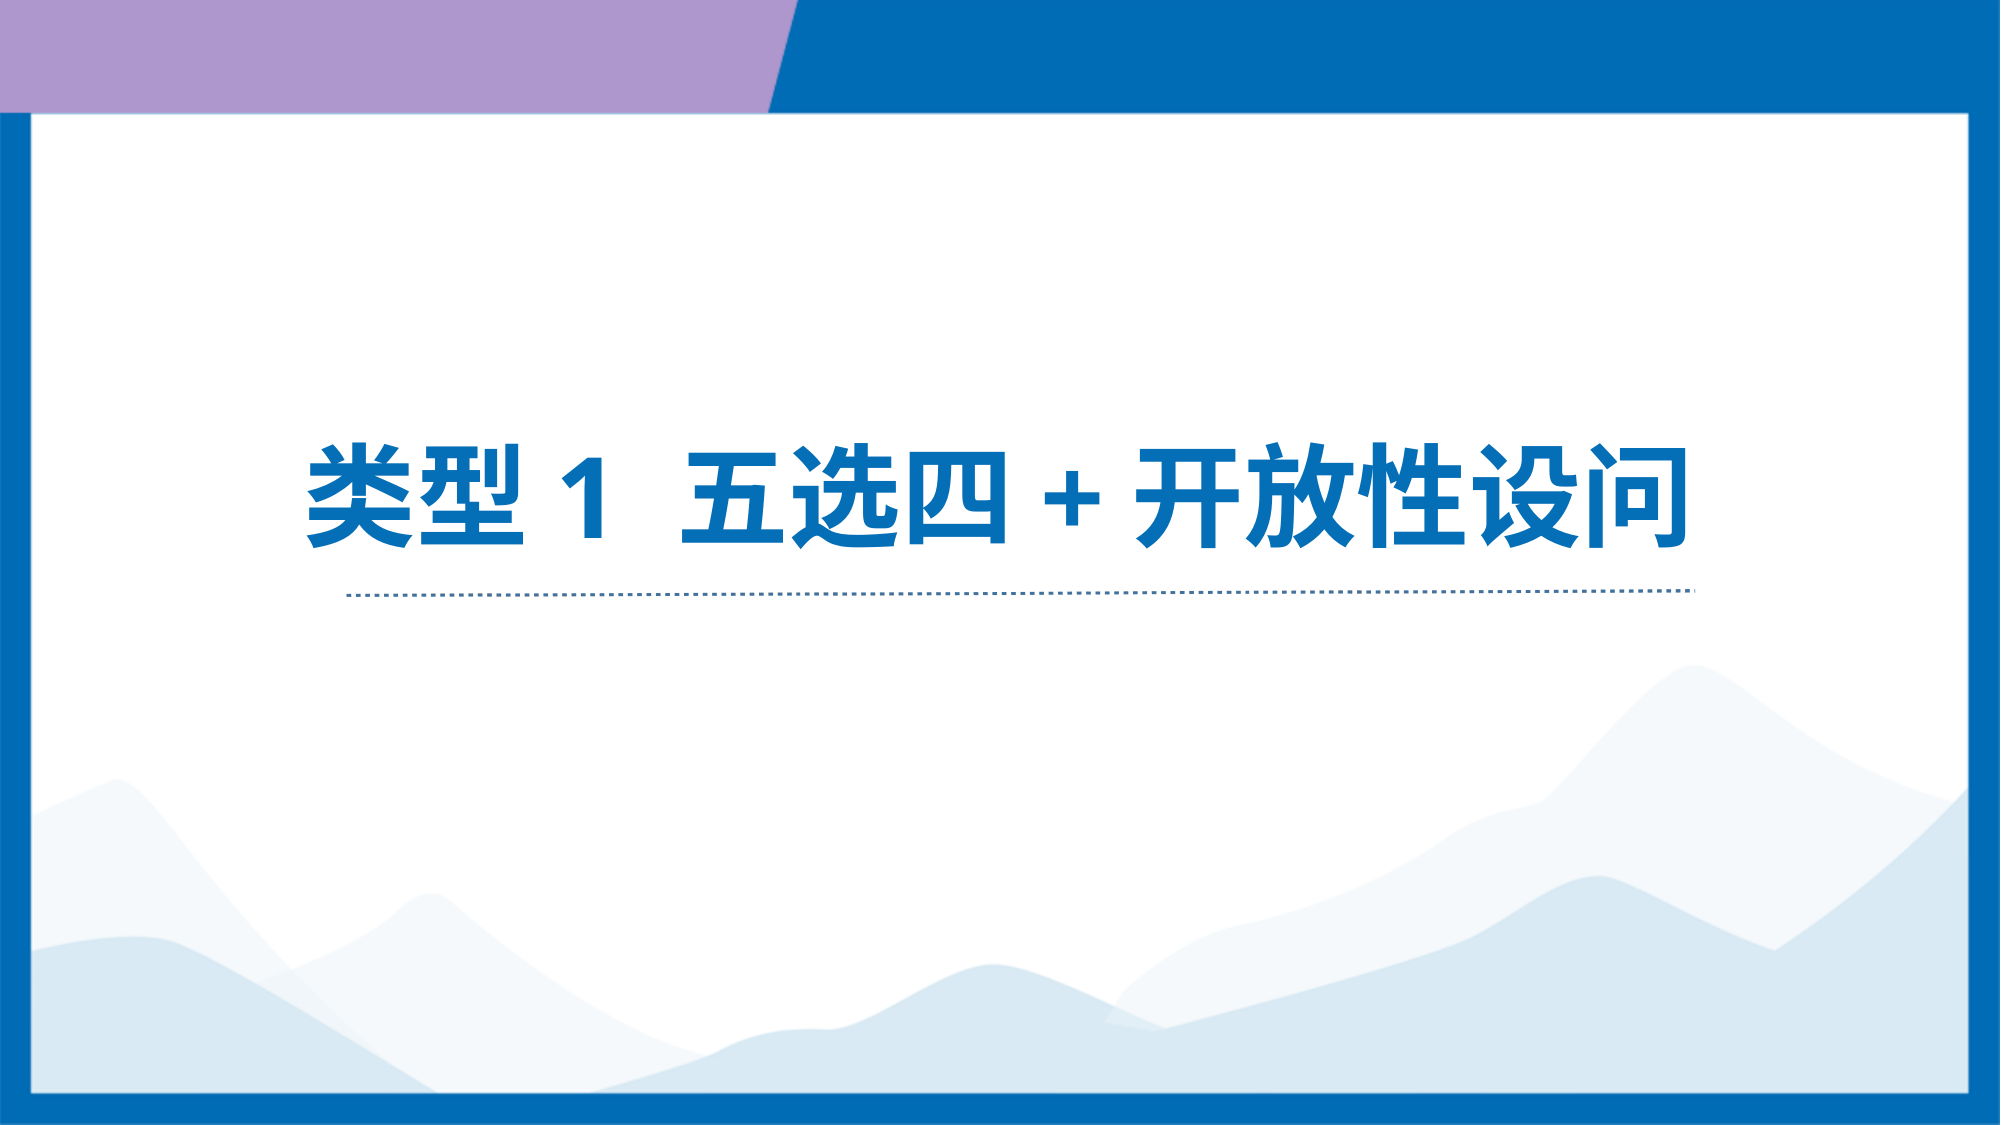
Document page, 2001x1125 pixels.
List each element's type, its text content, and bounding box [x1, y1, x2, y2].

picture [0, 0, 2000, 1125]
text_box 类型1 五选四+开放性设问 [35, 408, 1962, 561]
